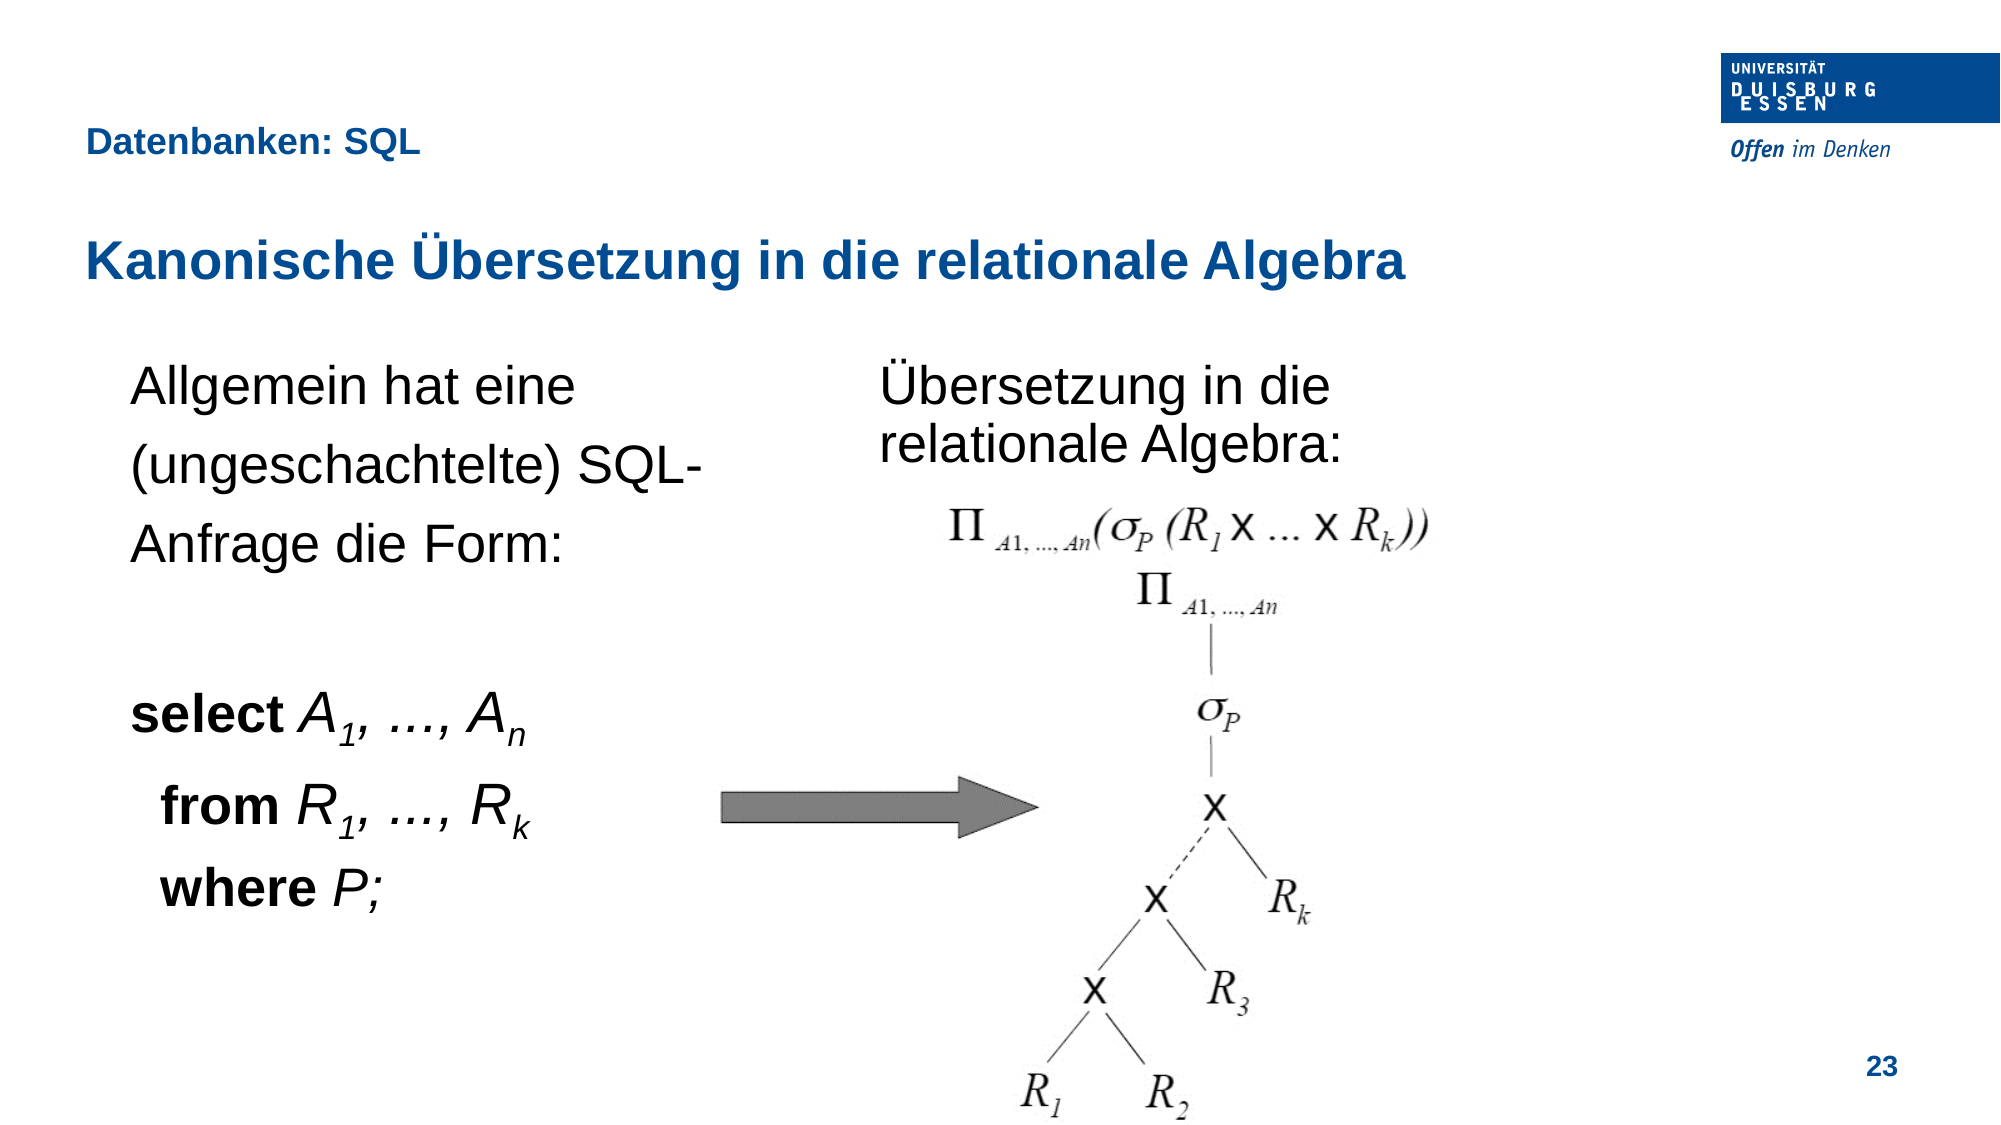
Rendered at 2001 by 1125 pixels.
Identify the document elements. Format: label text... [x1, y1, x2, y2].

list Datenbanken: SQL [85, 121, 1696, 163]
picture [703, 494, 1438, 1125]
picture [1721, 53, 2000, 162]
list Kanonische Übersetzung in die relationale Algebra [85, 225, 1696, 301]
slide_number 23 [1677, 1039, 1914, 1081]
list Allgemein hat eine (ungeschachtelte) SQL- Anfrage die Form: select A1, ..., An from R1, ..., Rk where P; [130, 350, 748, 1002]
text_box Übersetzung in die relationale Algebra: [795, 350, 1438, 494]
